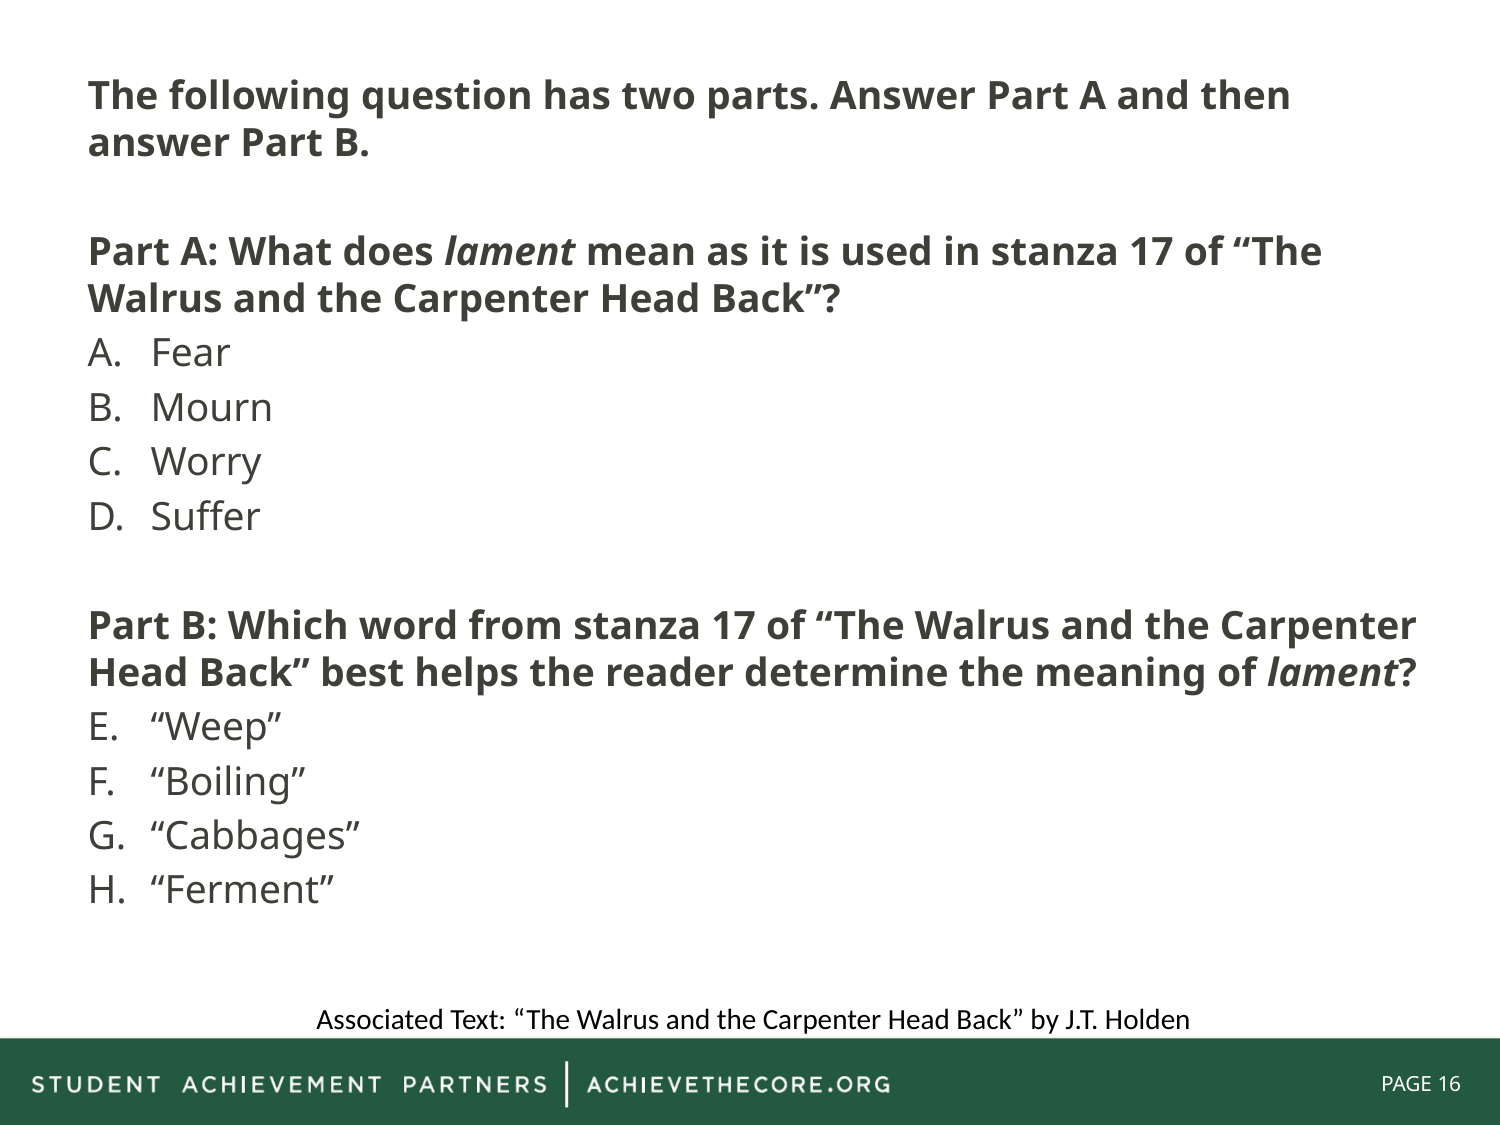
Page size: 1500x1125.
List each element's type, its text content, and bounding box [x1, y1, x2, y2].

list The following question has two parts. Answer Part A and then answer Part B. Part A: What does lament mean as it is used in stanza 17 of “The Walrus and the Carpenter Head Back”? Fear Mourn Worry Suffer Part B: Which word from stanza 17 of “The Walrus and the Carpenter Head Back” best helps the reader determine the meaning of lament? “Weep” “Boiling” “Cabbages” “Ferment” [72, 63, 1436, 975]
text_box Associated Text: “The Walrus and the Carpenter Head Back” by J.T. Holden [72, 993, 1436, 1043]
